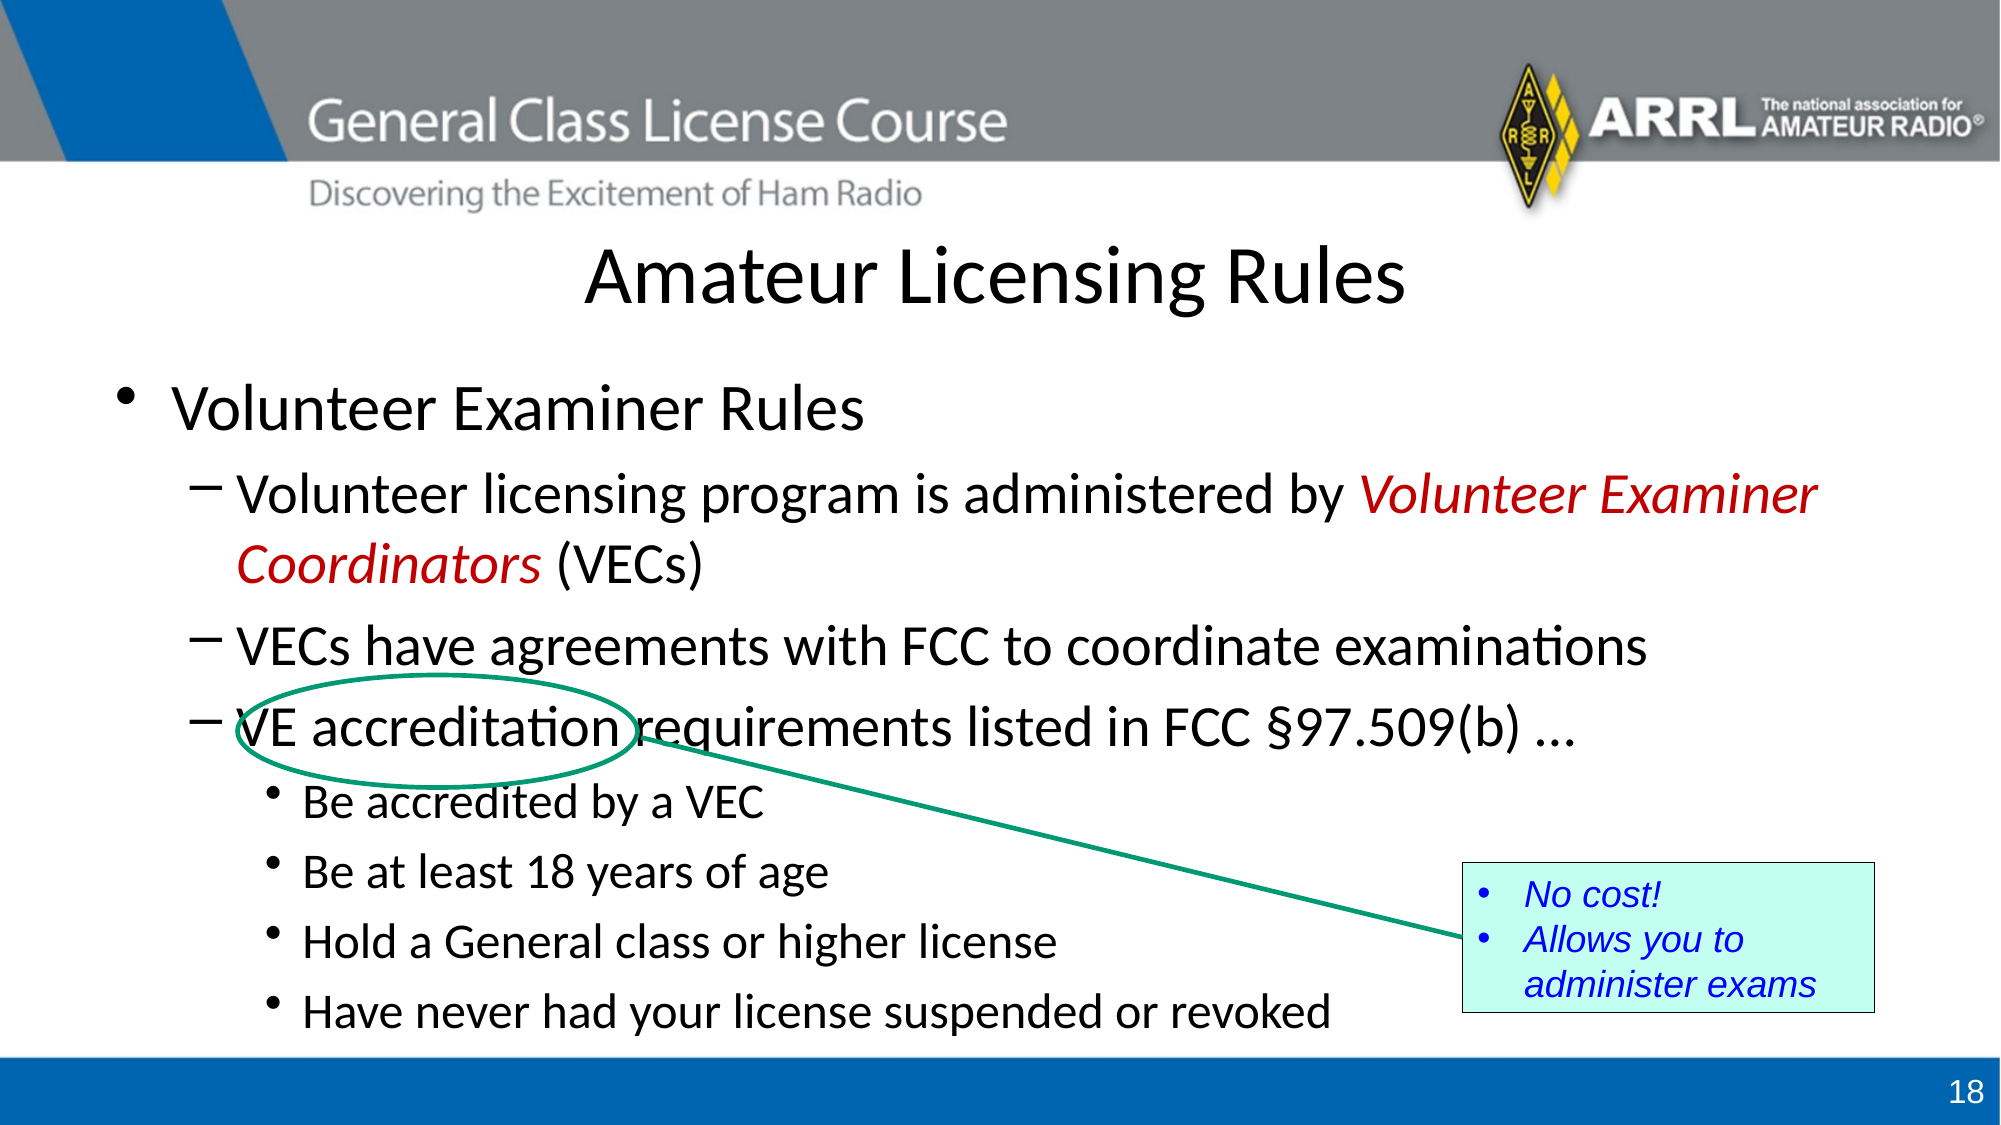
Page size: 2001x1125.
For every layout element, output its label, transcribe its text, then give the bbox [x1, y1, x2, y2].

title Amateur Licensing Rules [96, 212, 1897, 356]
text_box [237, 674, 1876, 1015]
list Volunteer Examiner Rules Volunteer licensing program is administered by Volunteer Examiner Coordinators (VECs) VECs have agreements with FCC to coordinate examinations VE accreditation requirements listed in FCC §97.509(b) … Be accredited by a VEC Be at least 18 years of age Hold a General class or higher license Have never had your license suspended or revoked [99, 355, 1900, 1075]
text_box 18 [1912, 1062, 2000, 1118]
picture [0, 0, 2001, 1125]
